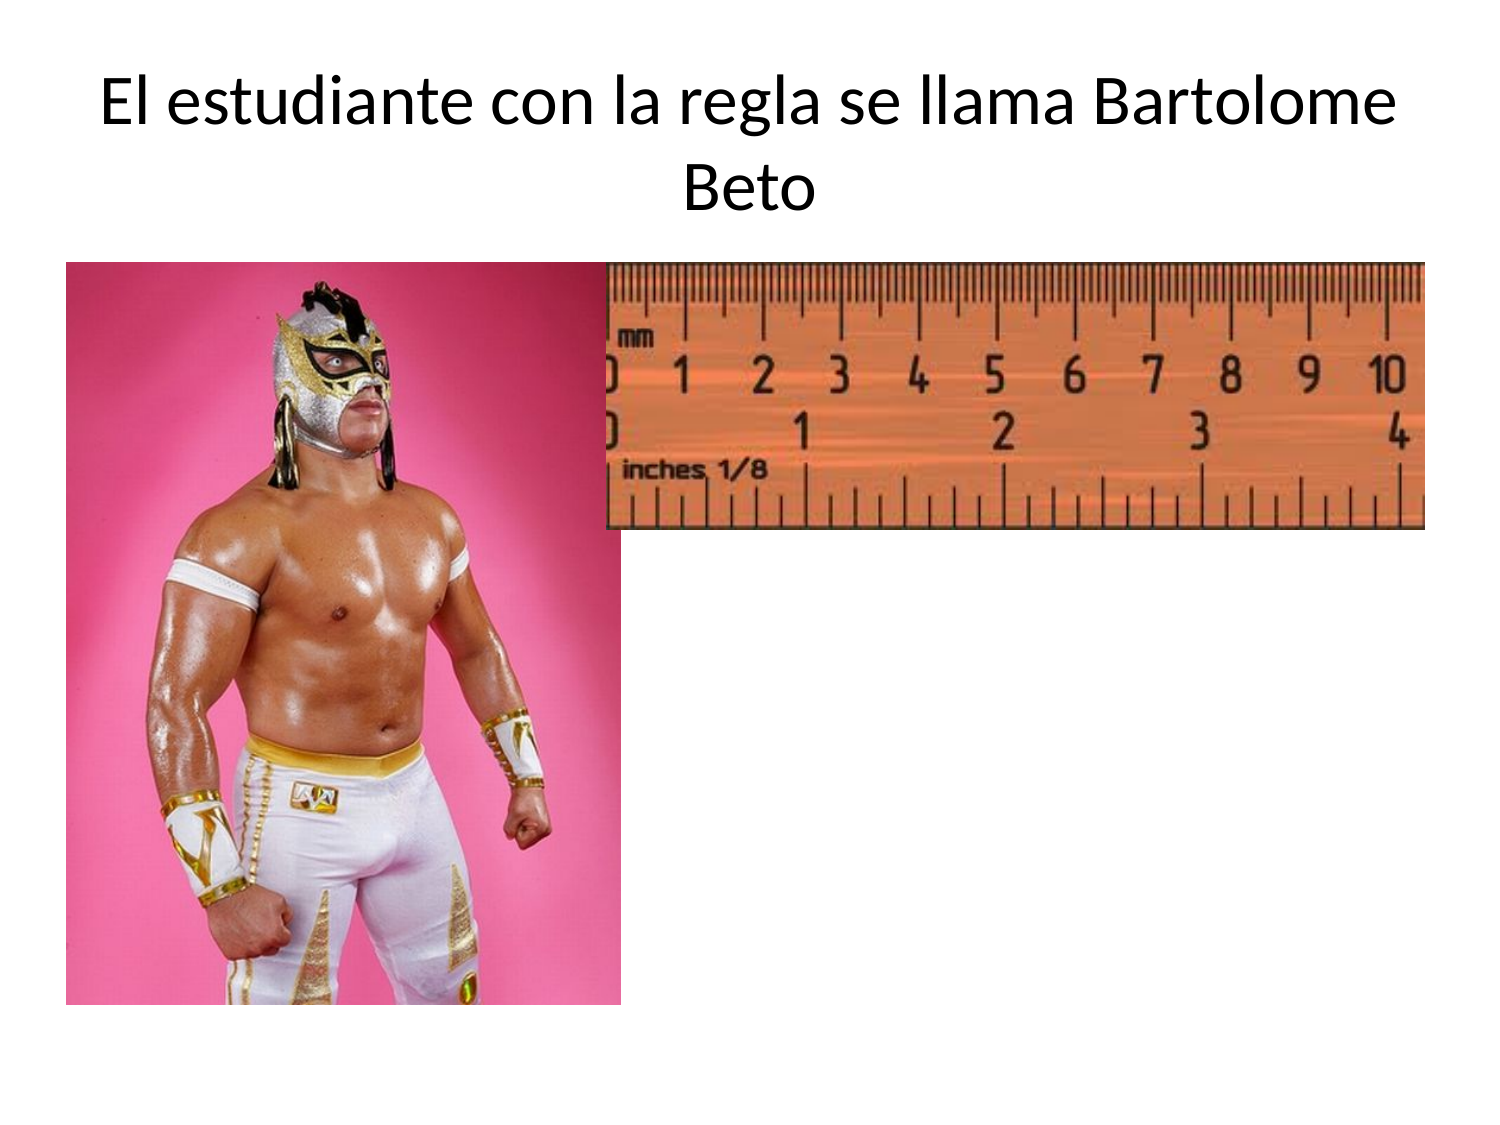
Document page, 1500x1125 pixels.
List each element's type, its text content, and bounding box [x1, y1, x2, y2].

title El estudiante con la regla se llama Bartolome Beto [75, 45, 1425, 233]
picture [0, 262, 1426, 1006]
